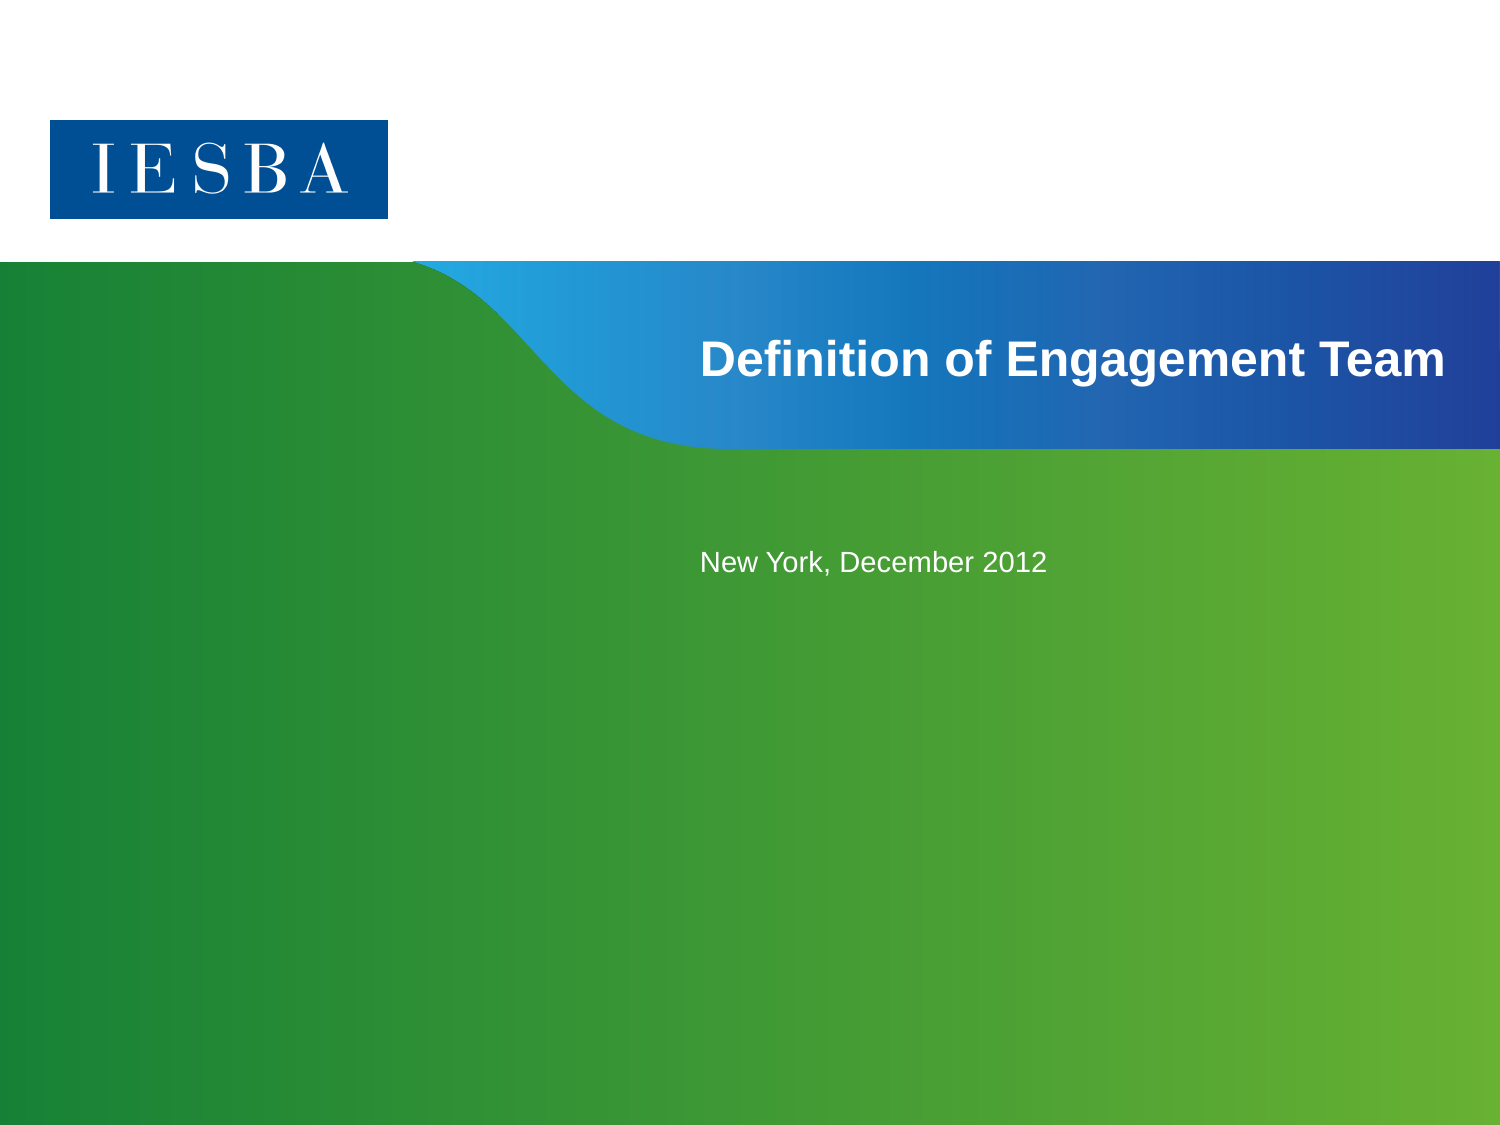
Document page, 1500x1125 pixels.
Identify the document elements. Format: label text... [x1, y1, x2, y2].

title Definition of Engagement Team [699, 275, 1463, 438]
picture [50, 120, 388, 219]
picture [412, 261, 1500, 449]
subtitle New York, December 2012 [699, 543, 1203, 831]
